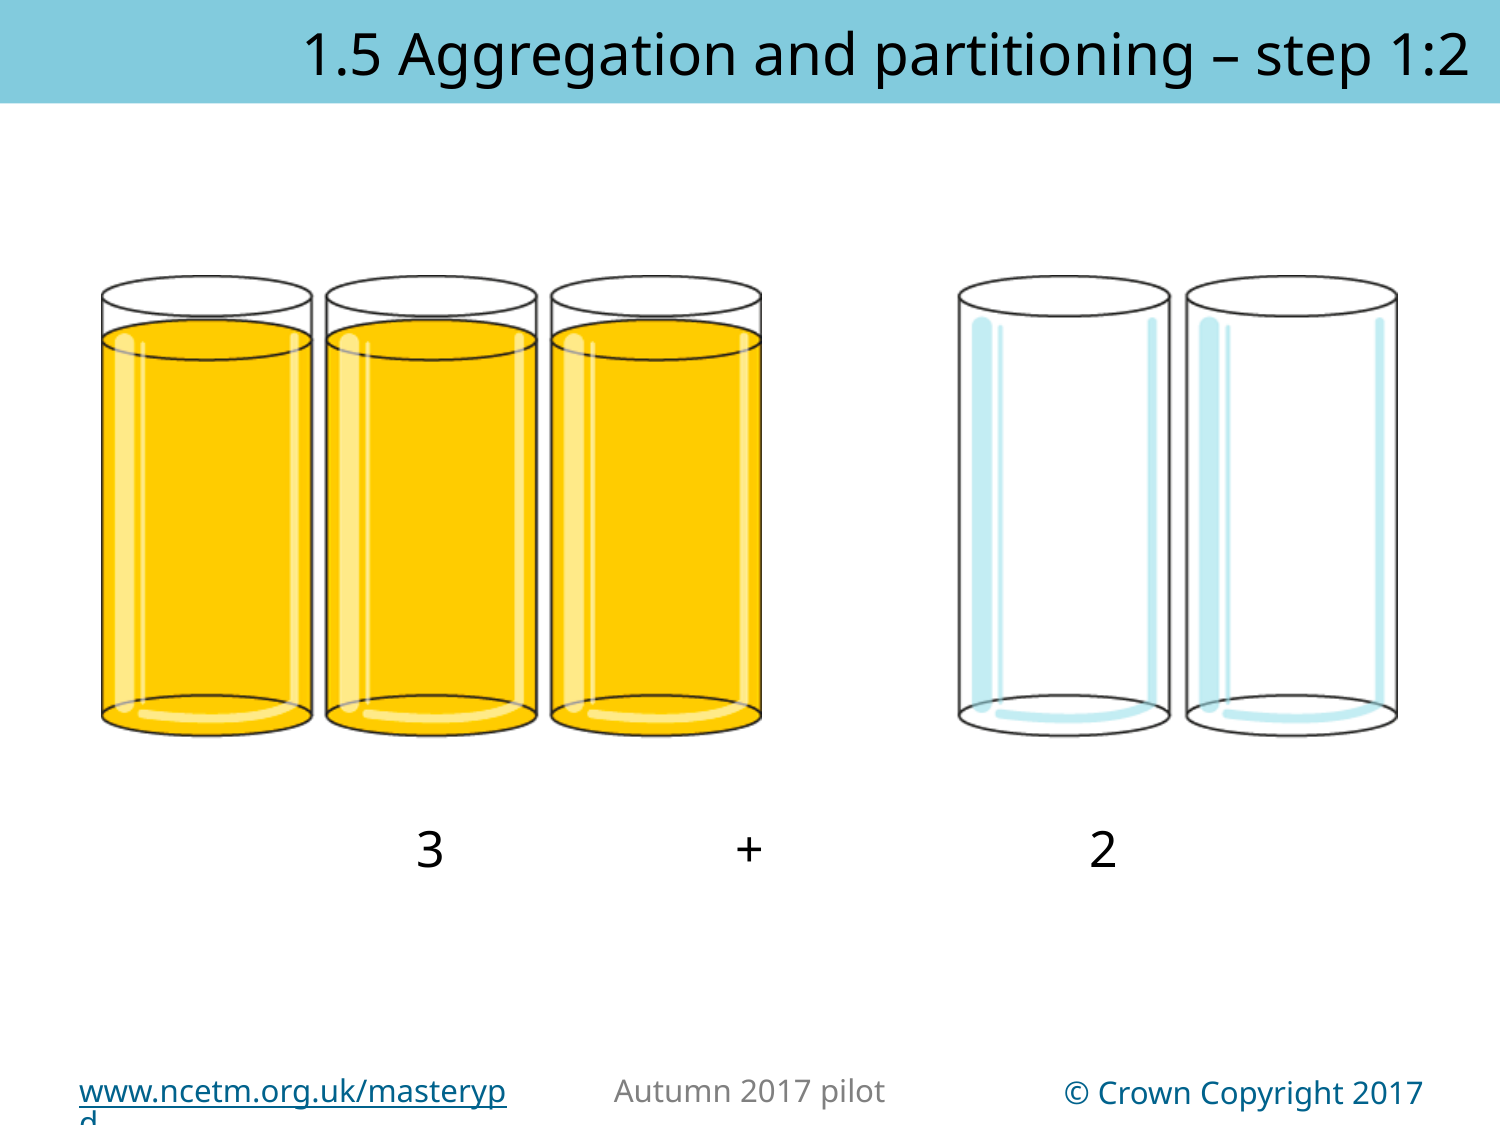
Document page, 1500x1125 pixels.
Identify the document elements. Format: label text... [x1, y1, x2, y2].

list 1.5 Aggregation and partitioning – step 1:2 [0, 0, 1500, 104]
text_box + [690, 810, 809, 886]
picture [950, 275, 1400, 740]
picture [101, 275, 763, 740]
text_box 2 [1045, 810, 1164, 886]
text_box 3 [371, 810, 490, 886]
